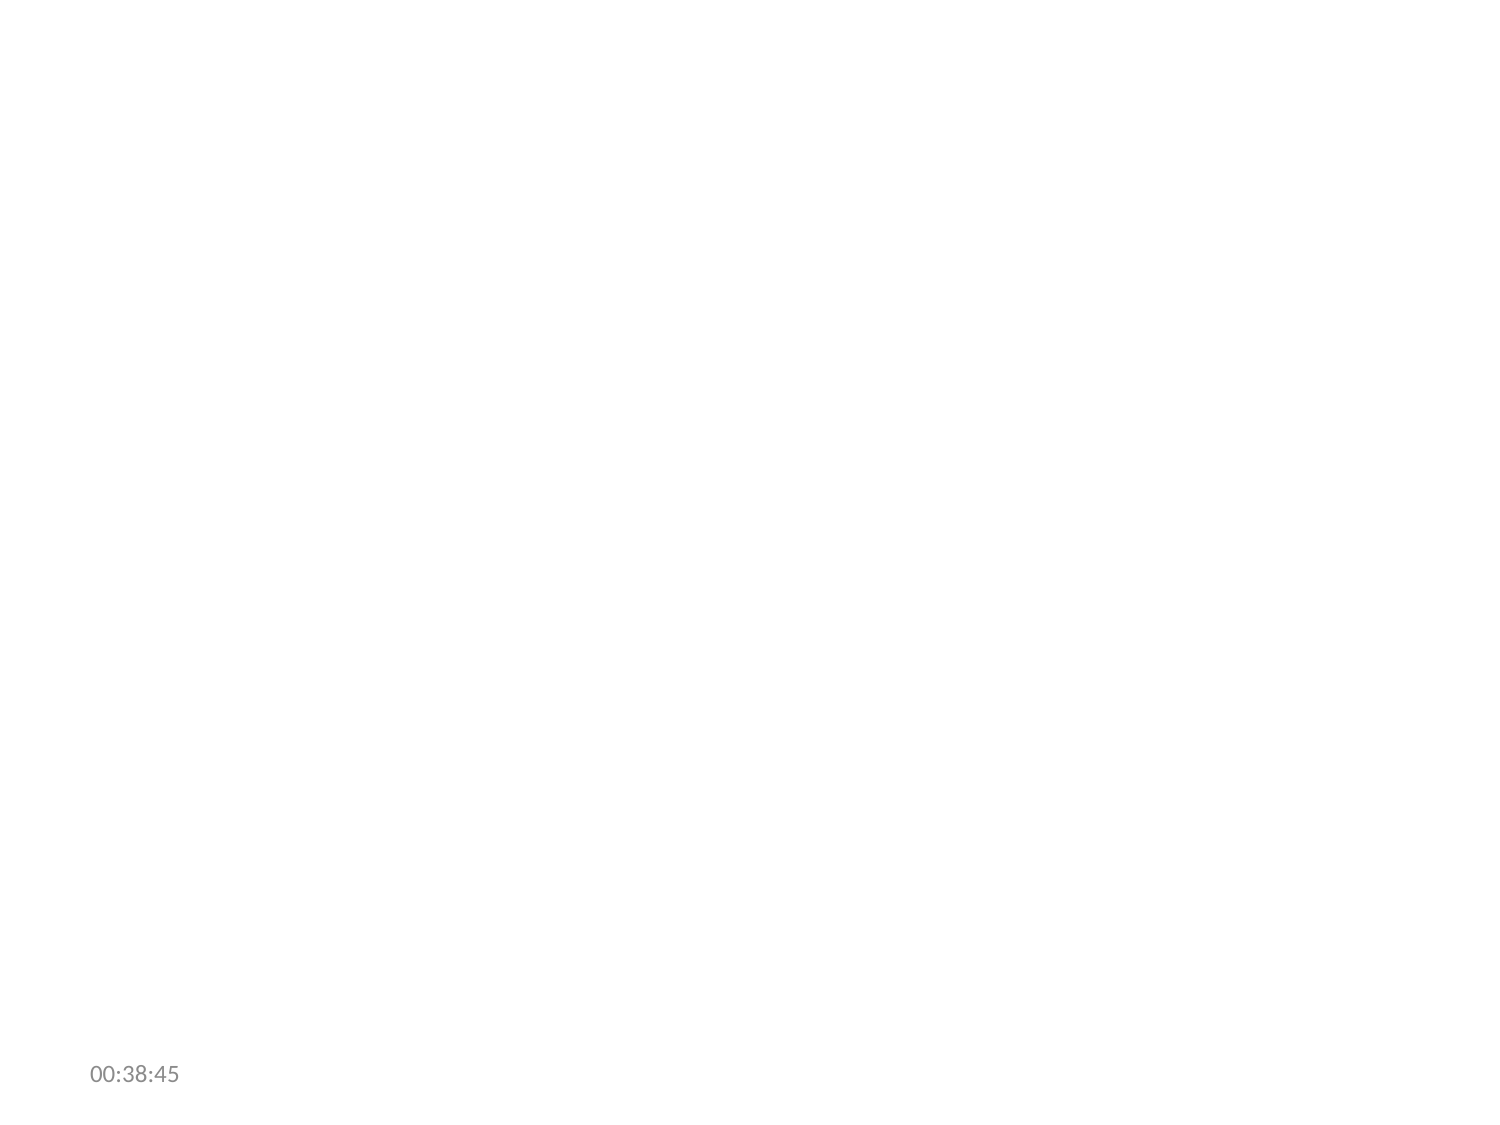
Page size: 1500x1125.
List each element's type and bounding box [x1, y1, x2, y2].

slide_number [75, 1042, 425, 1103]
